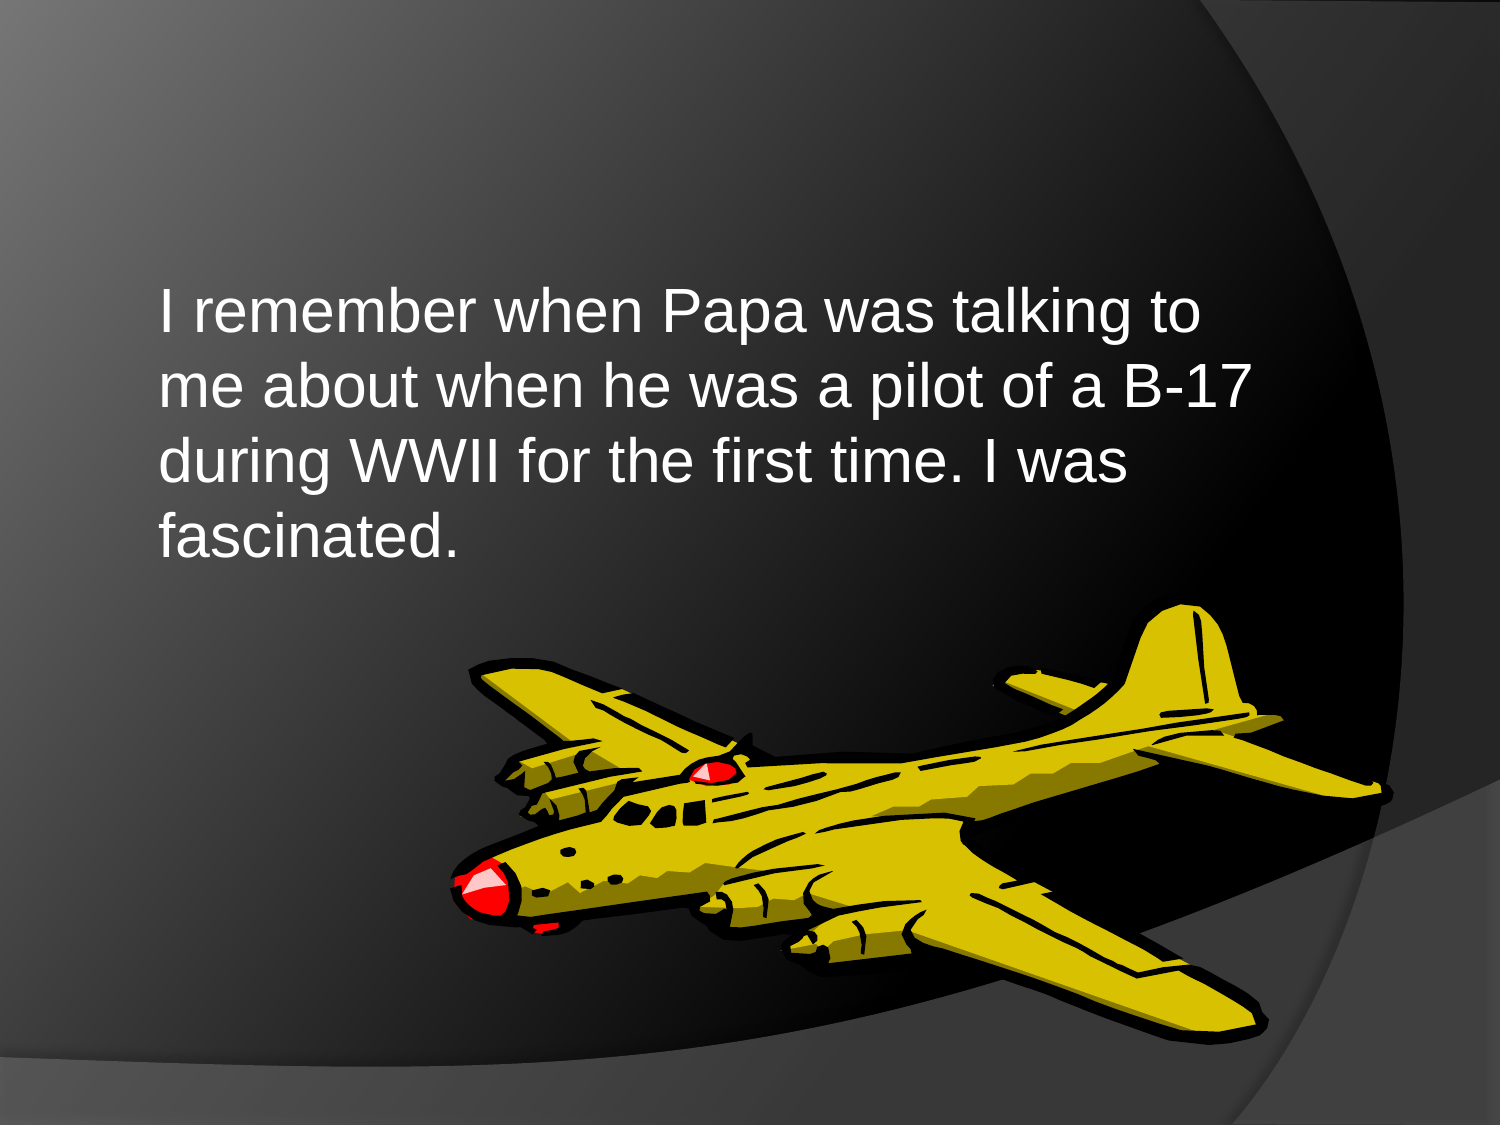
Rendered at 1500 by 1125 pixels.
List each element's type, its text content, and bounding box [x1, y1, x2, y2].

list I remember when Papa was talking to me about when he was a pilot of a B-17 during WWII for the first time. I was fascinated. [75, 262, 1300, 1005]
picture [449, 587, 1401, 1051]
